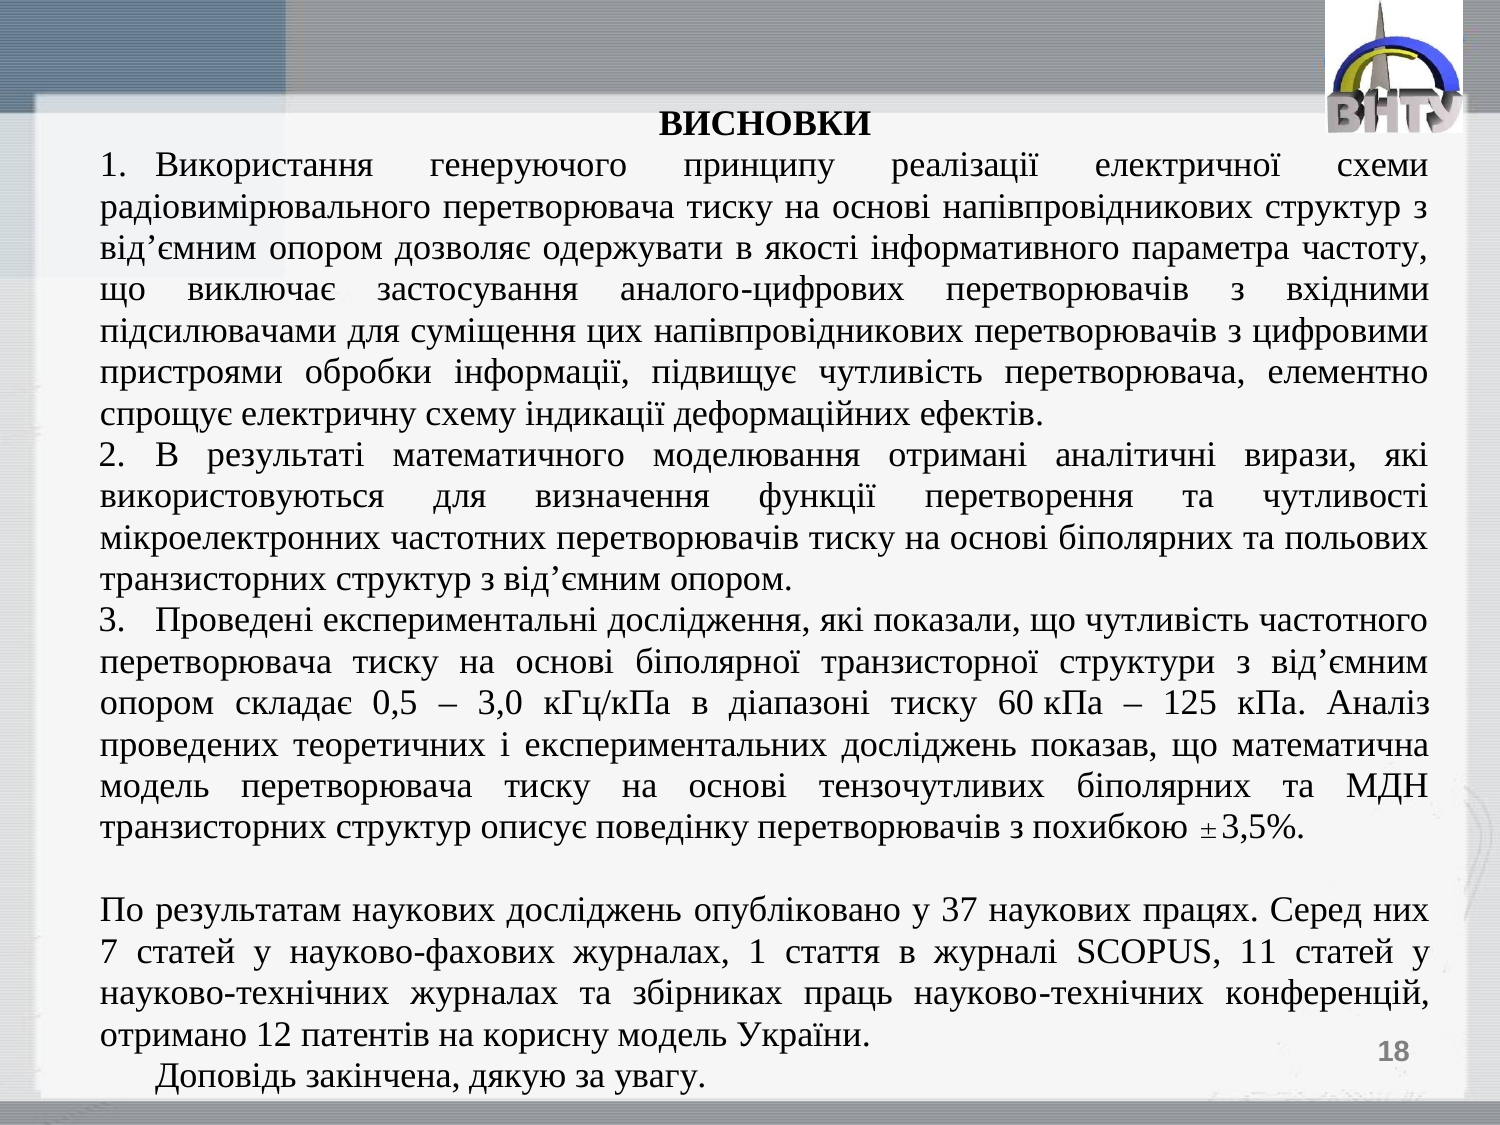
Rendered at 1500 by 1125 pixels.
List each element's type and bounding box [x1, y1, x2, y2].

text_box [99, 102, 1434, 1125]
picture [0, 0, 1500, 1125]
